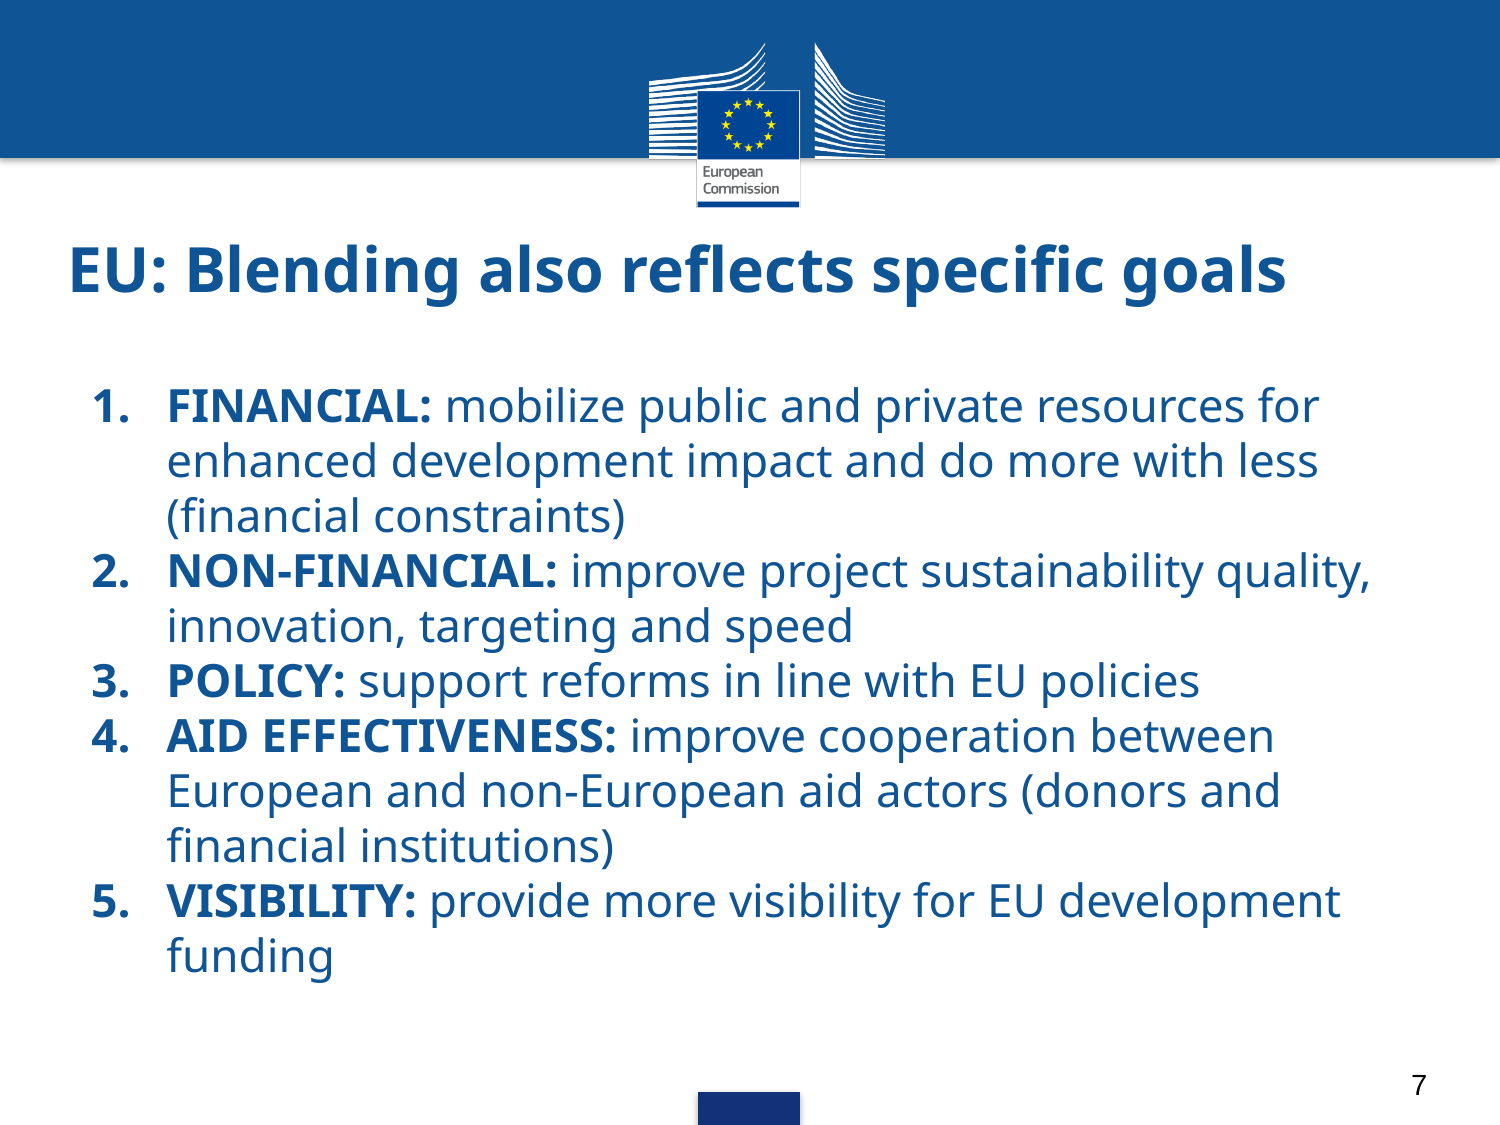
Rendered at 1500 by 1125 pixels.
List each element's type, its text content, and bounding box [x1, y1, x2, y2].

slide_number 7 [1316, 1058, 1443, 1102]
picture [649, 42, 885, 190]
title EU: Blending also reflects specific goals [0, 190, 1500, 345]
text_box FINANCIAL: mobilize public and private resources for enhanced development impact and do more with less (financial constraints) NON-FINANCIAL: improve project sustainability quality, innovation, targeting and speed POLICY: support reforms in line with EU policies AID EFFECTIVENESS: improve cooperation between European and non-European aid actors (donors and financial institutions) VISIBILITY: provide more visibility for EU development funding [76, 314, 1435, 989]
